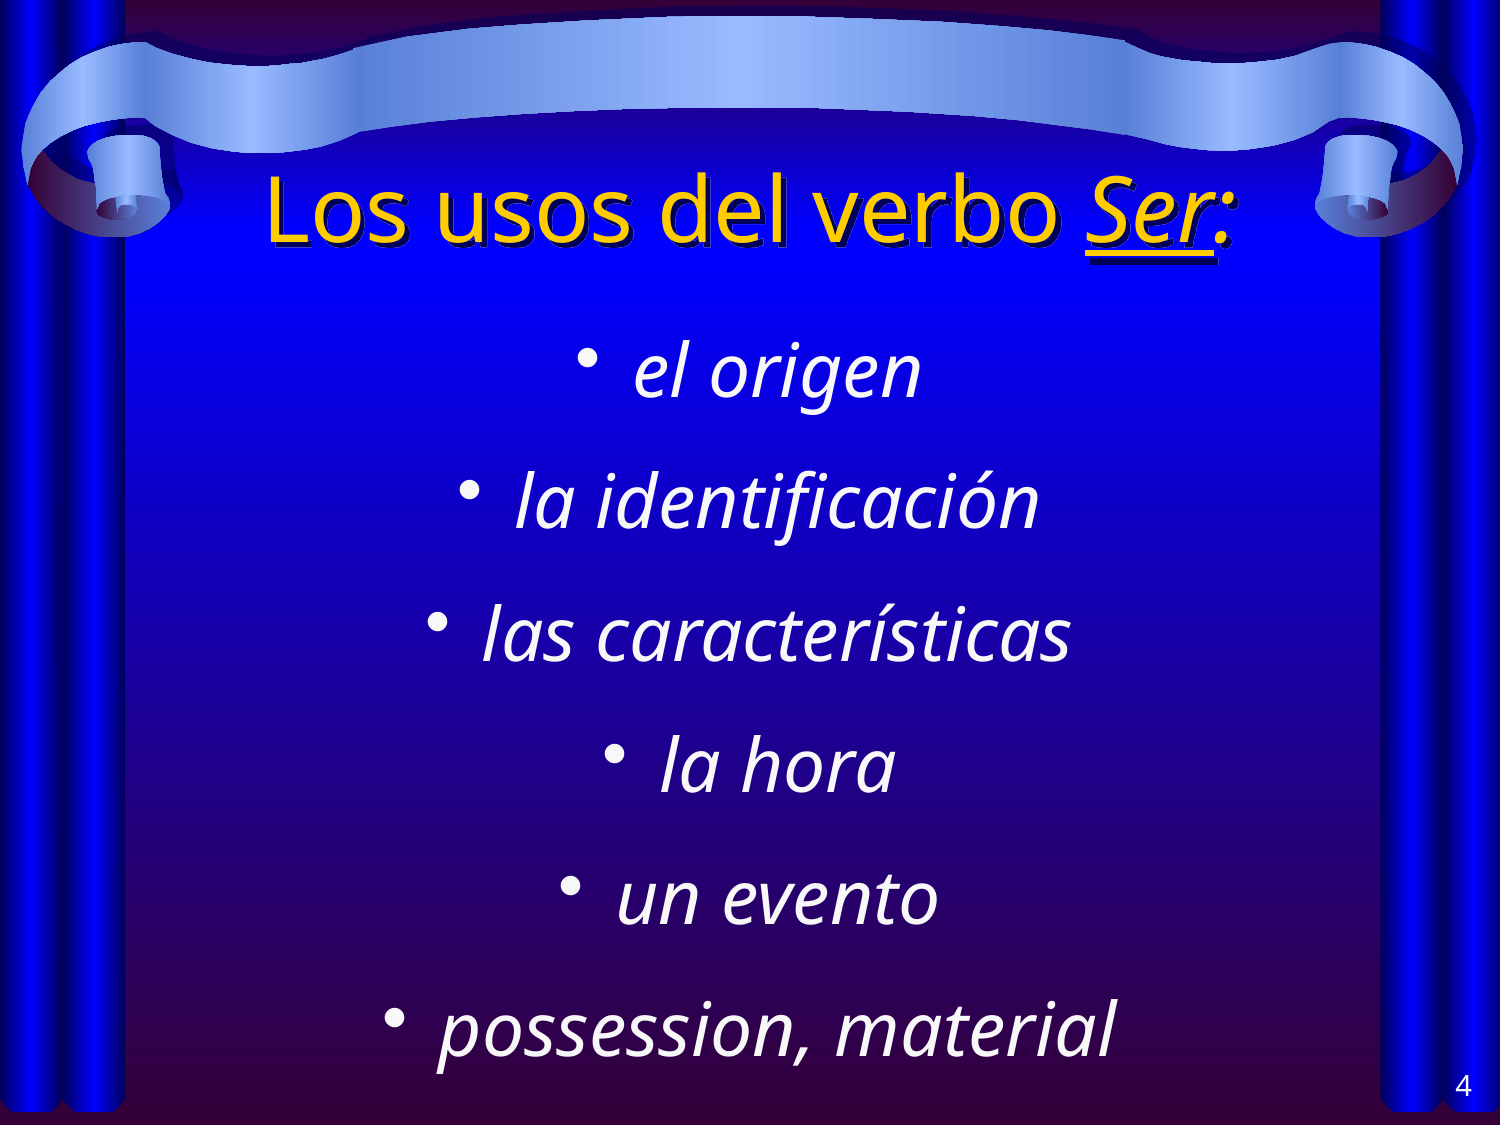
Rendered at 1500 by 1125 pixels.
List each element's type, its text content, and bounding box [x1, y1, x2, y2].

title Los usos del verbo Ser: [112, 112, 1388, 300]
slide_number 4 [1187, 1050, 1500, 1125]
list el origen la identificación las características la hora un evento possession, material [287, 287, 1213, 1075]
